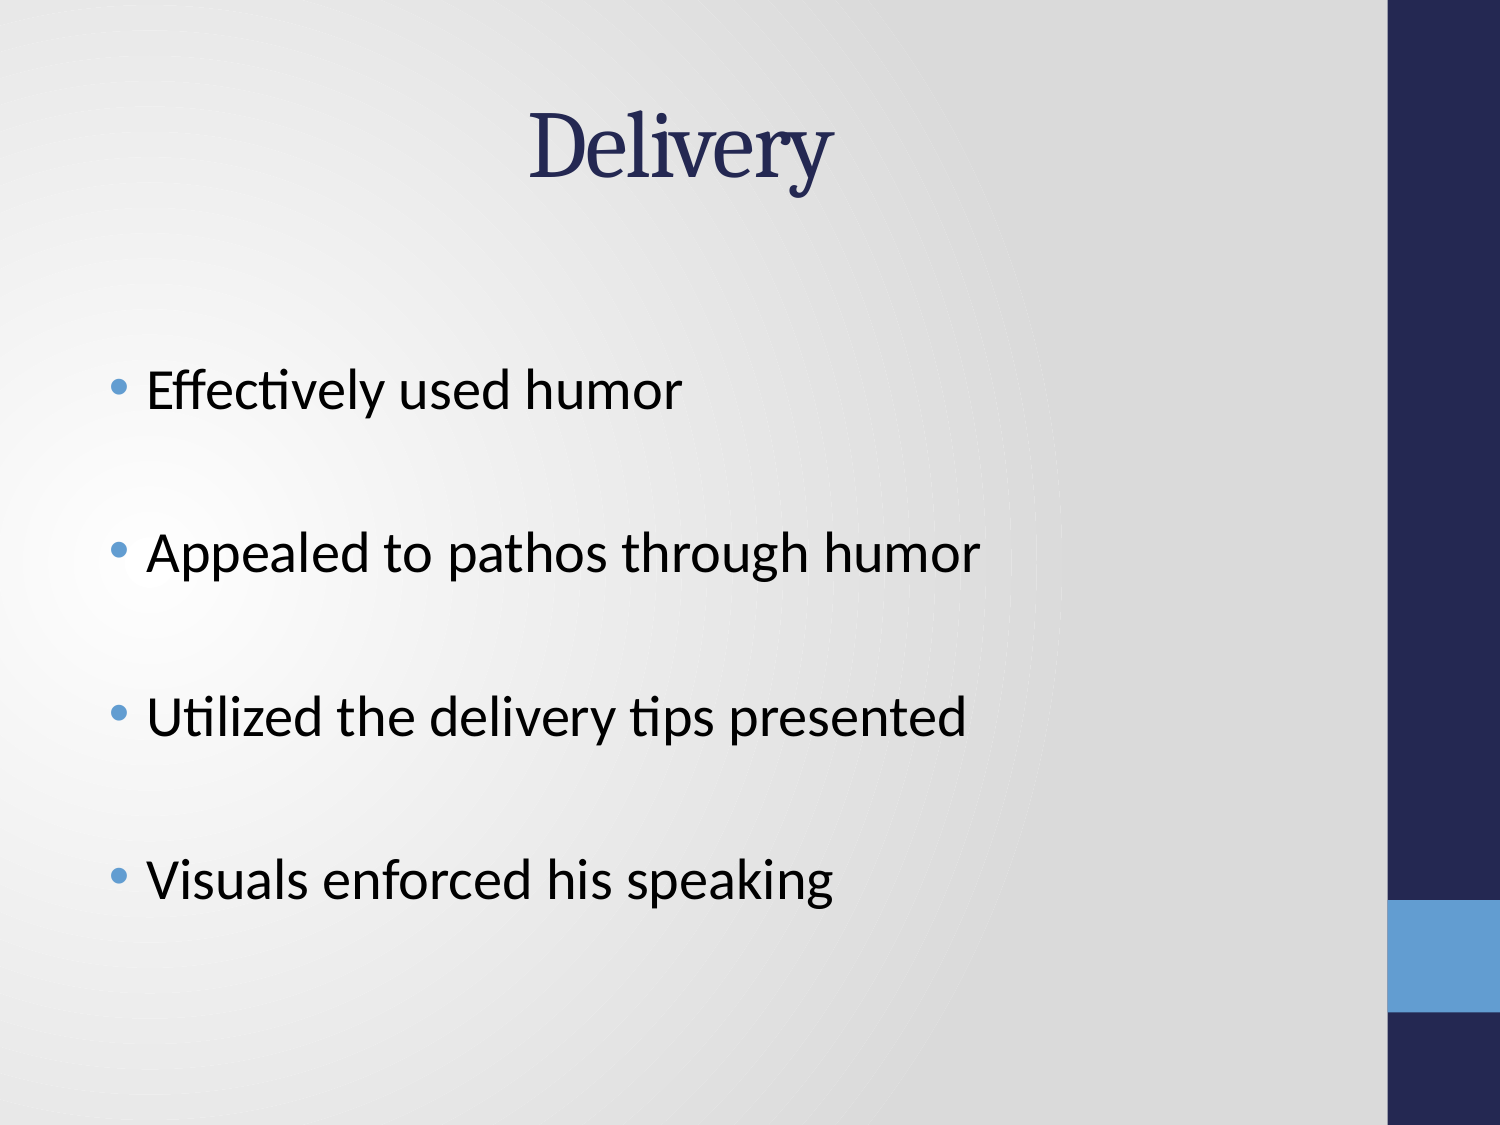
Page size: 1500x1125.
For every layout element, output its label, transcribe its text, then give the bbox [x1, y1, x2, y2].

list Effectively used humor Appealed to pathos through humor Utilized the delivery tips presented Visuals enforced his speaking [75, 262, 1325, 1050]
title Delivery [75, 45, 1325, 233]
